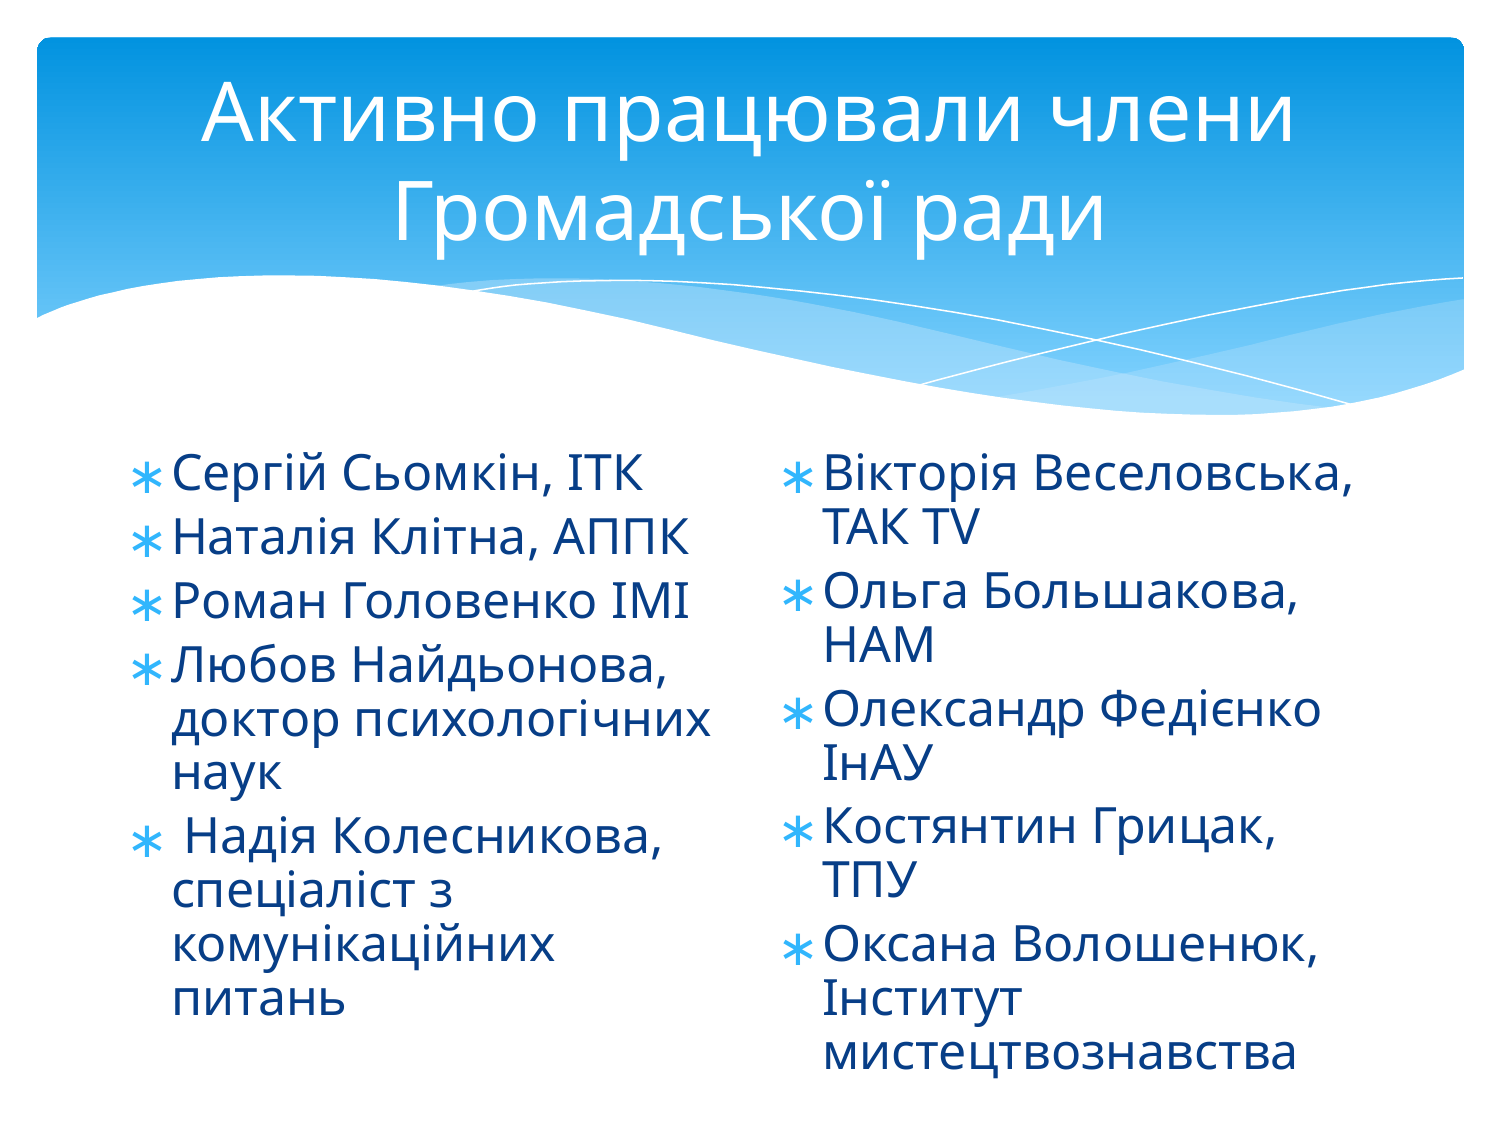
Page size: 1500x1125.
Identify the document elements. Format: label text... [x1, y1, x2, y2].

title Активно працювали члени Громадської ради [75, 55, 1425, 261]
list Вікторія Веселовська, ТАК TV Ольга Большакова, НАМ Олександр Федієнко ІнАУ Костянтин Грицак, ТПУ Оксана Волошенюк, Інститут мистецтвознавства [761, 439, 1389, 1005]
list Сергій Сьомкін, ІТК Наталія Клітна, АППК Роман Головенко ІMІ Любов Найдьонова, доктор психологічних наук Надія Колесникова, спеціаліст з комунікаційних питань [111, 439, 738, 1005]
